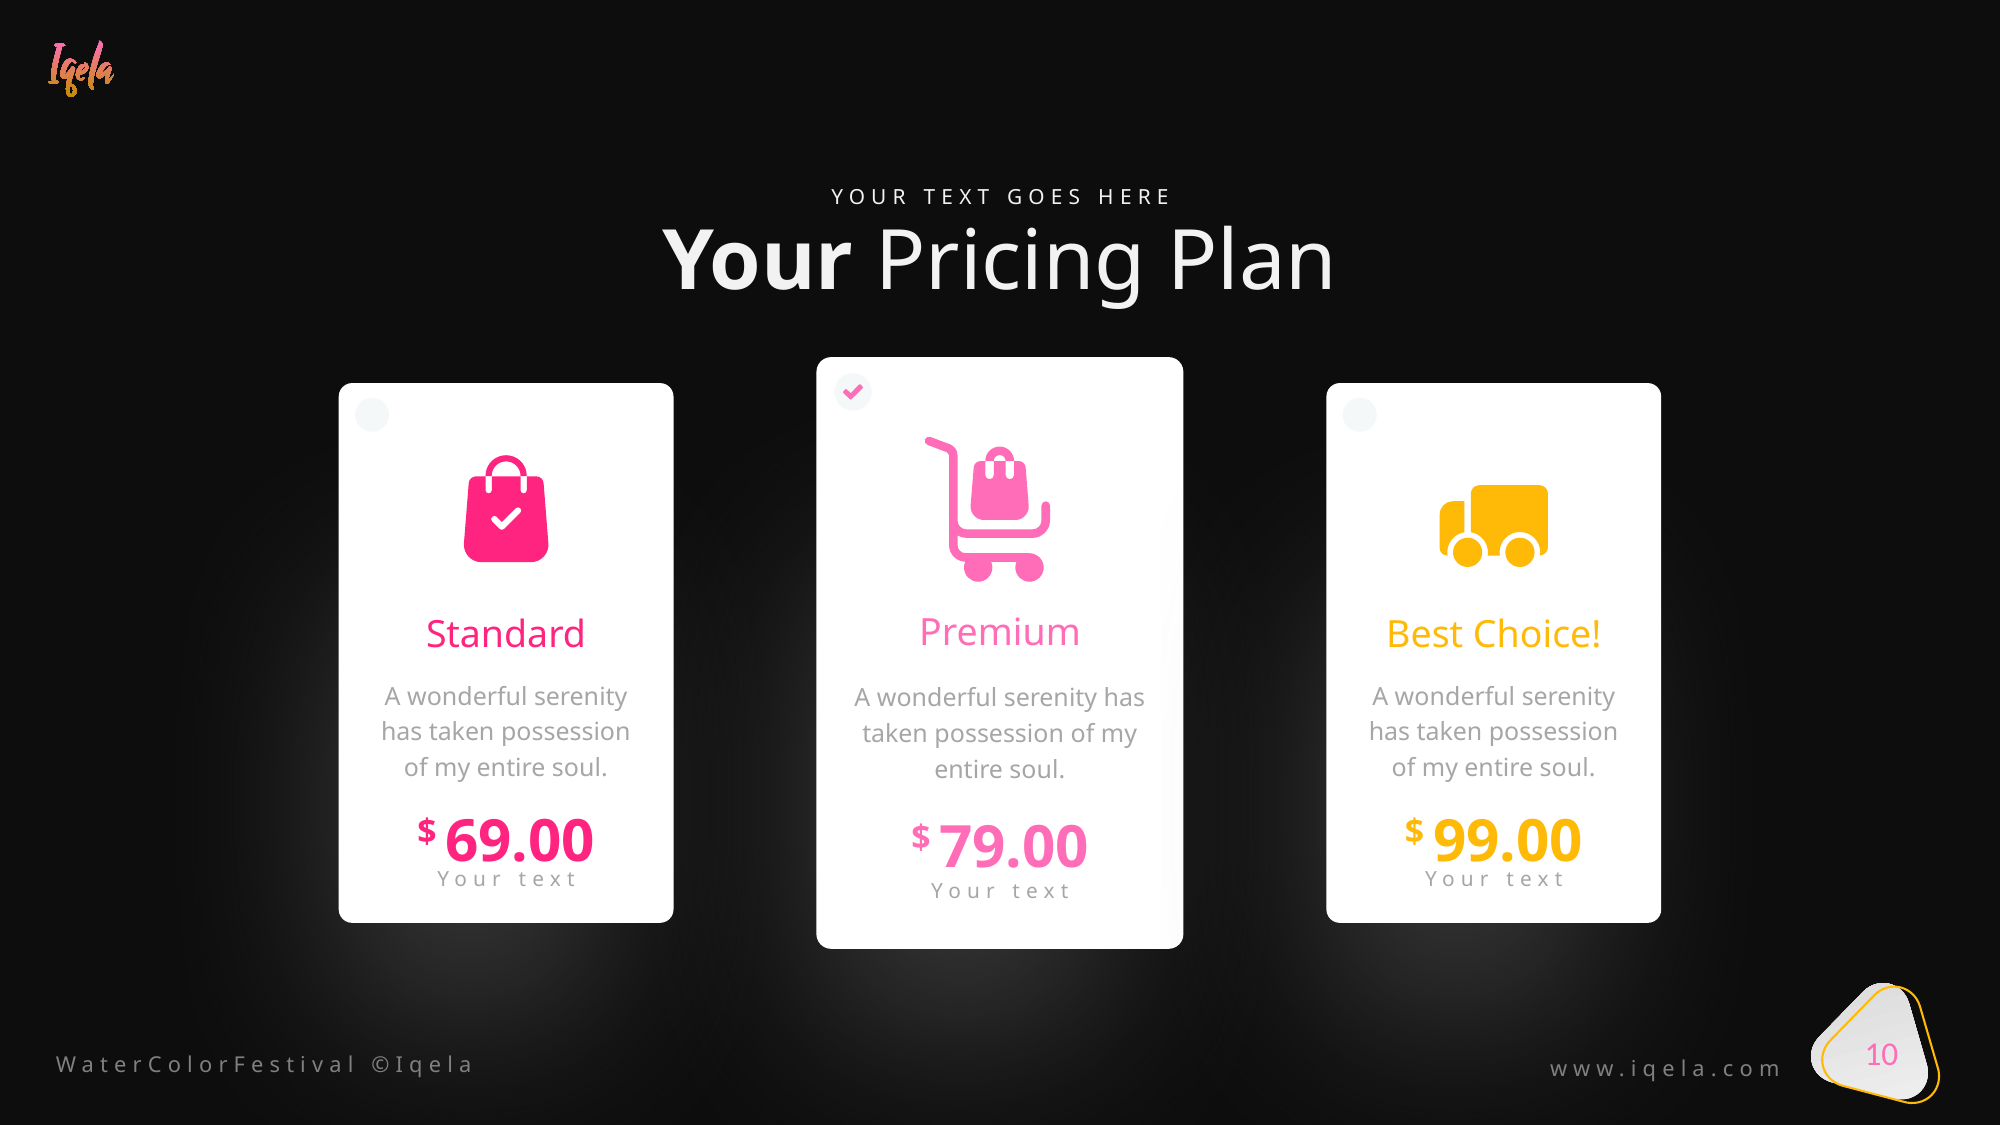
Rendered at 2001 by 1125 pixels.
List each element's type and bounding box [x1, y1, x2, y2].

text_box [463, 455, 549, 562]
text_box [816, 357, 1184, 949]
text_box [338, 383, 674, 923]
text_box [836, 600, 1164, 910]
text_box [357, 602, 656, 898]
text_box [1344, 602, 1643, 898]
text_box [412, 176, 1588, 320]
text_box [1326, 383, 1662, 923]
